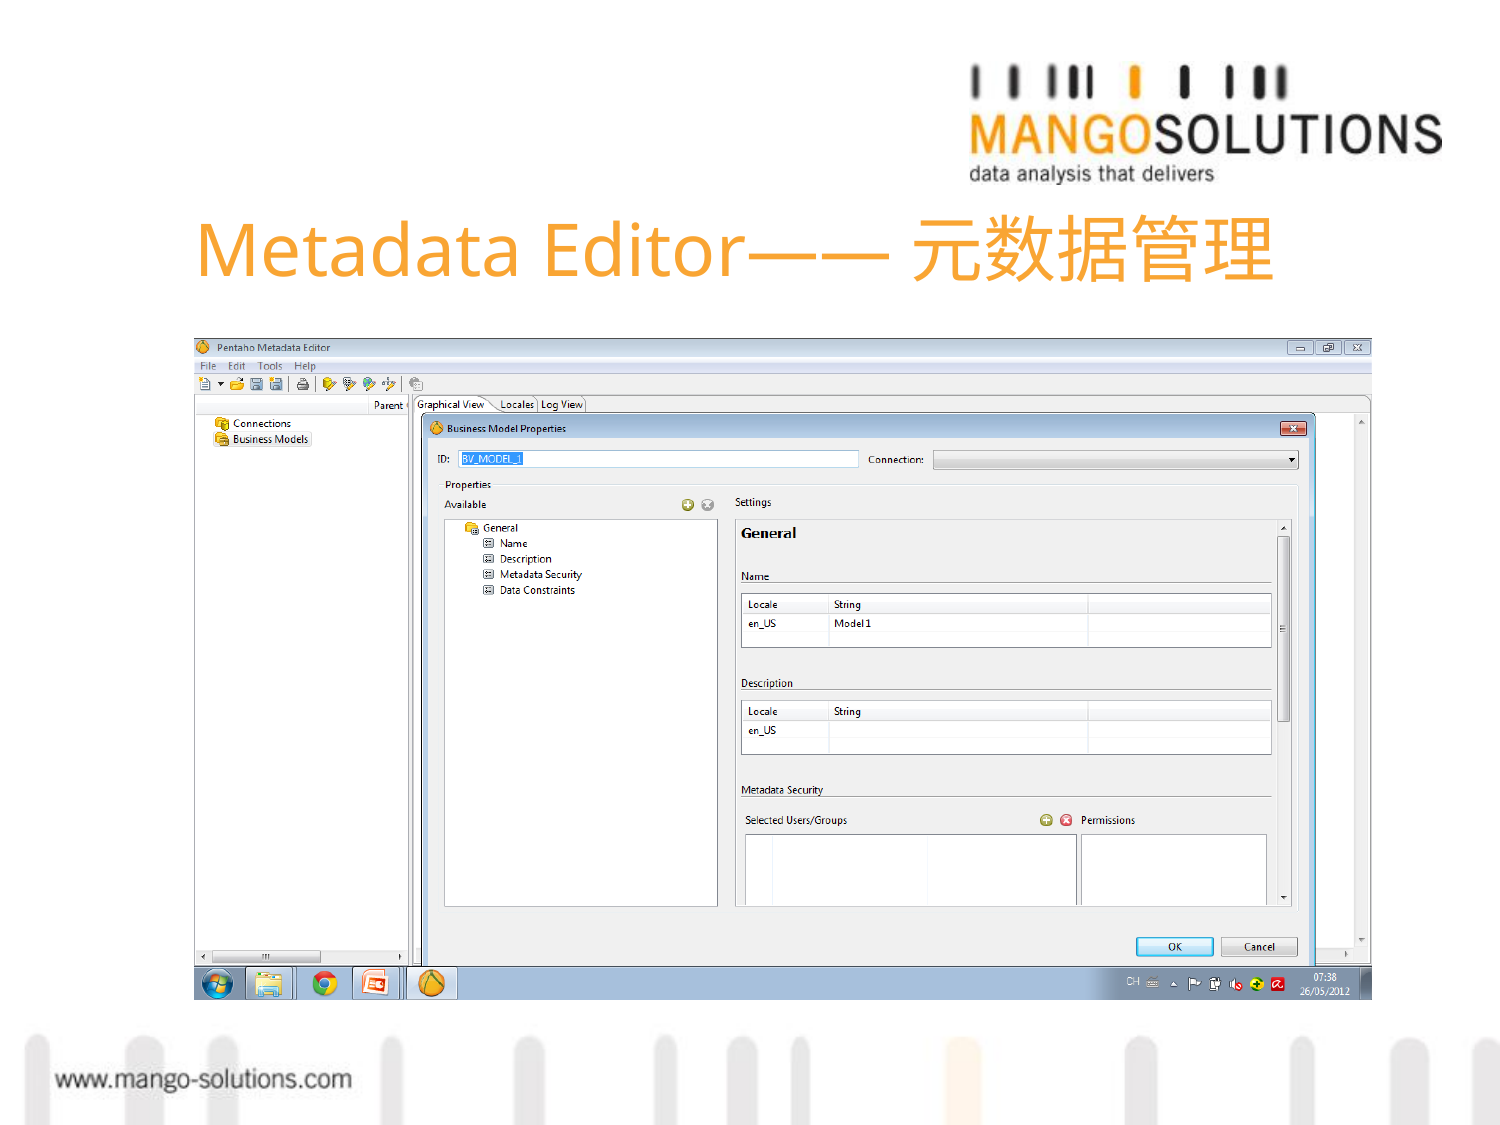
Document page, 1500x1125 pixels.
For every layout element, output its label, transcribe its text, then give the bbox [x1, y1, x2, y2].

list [194, 337, 1372, 1000]
title Metadata Editor——元数据管理 [194, 207, 1455, 384]
picture [969, 61, 1442, 185]
picture [0, 1012, 1500, 1125]
